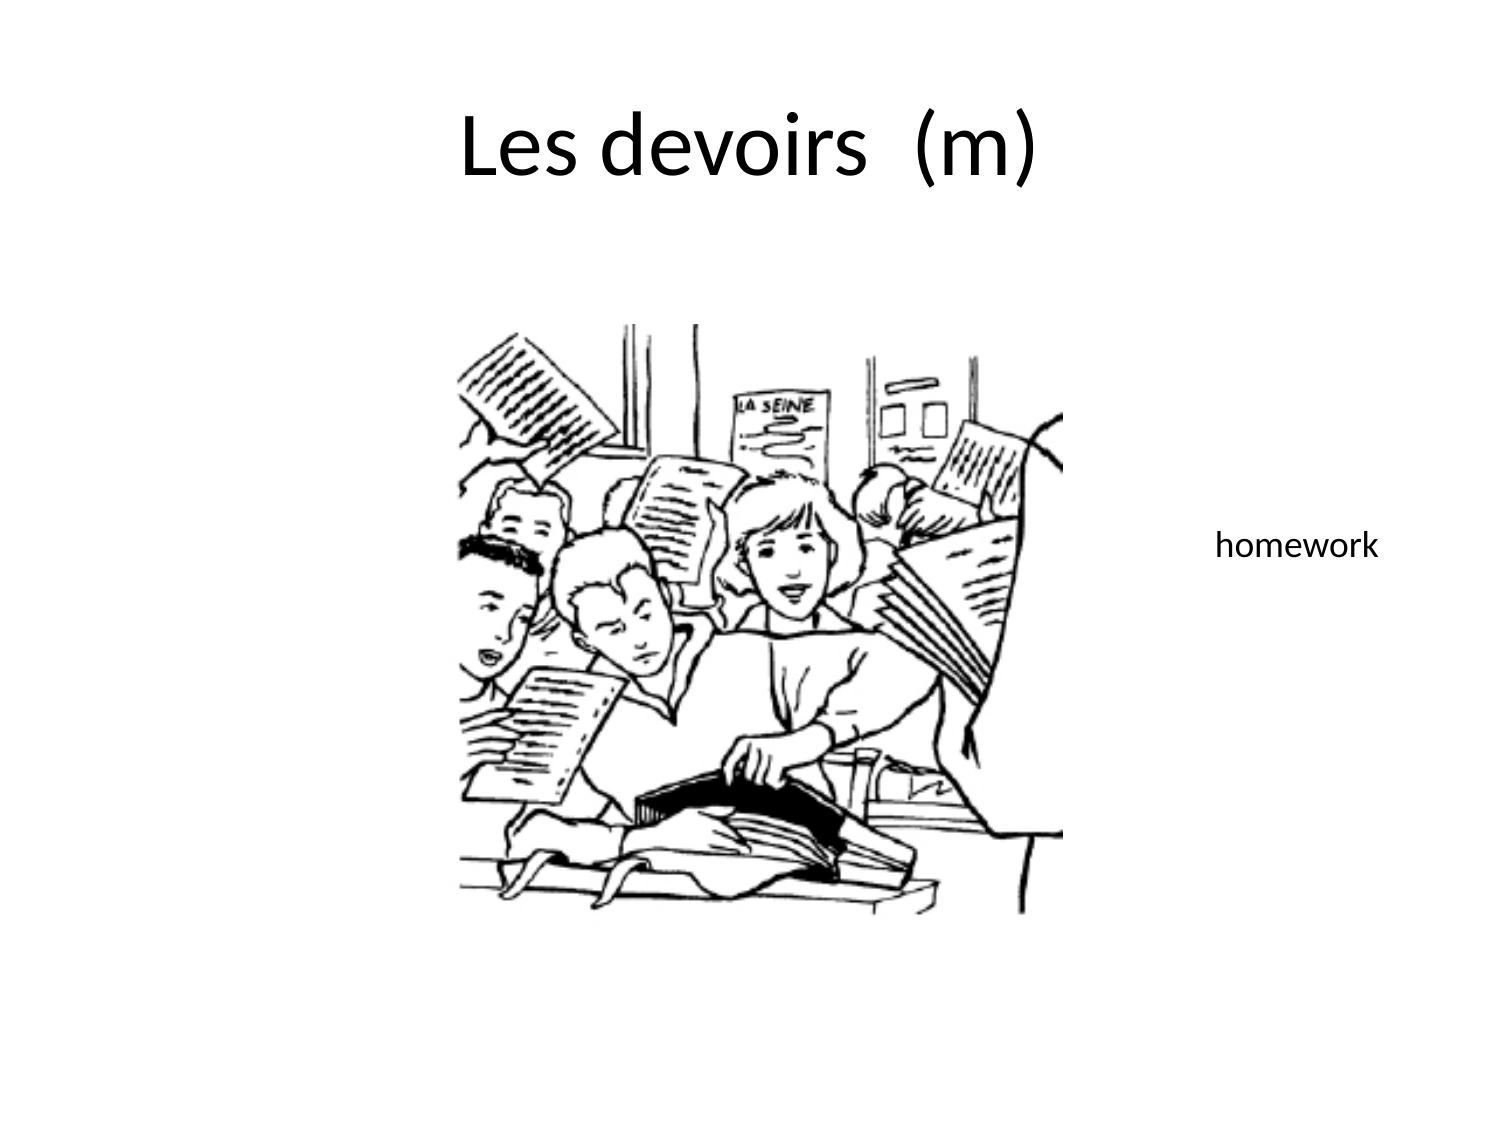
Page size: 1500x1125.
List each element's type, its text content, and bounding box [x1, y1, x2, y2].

picture [437, 324, 1063, 937]
title Les devoirs (m) [75, 45, 1425, 233]
text_box homework [1199, 512, 1438, 573]
